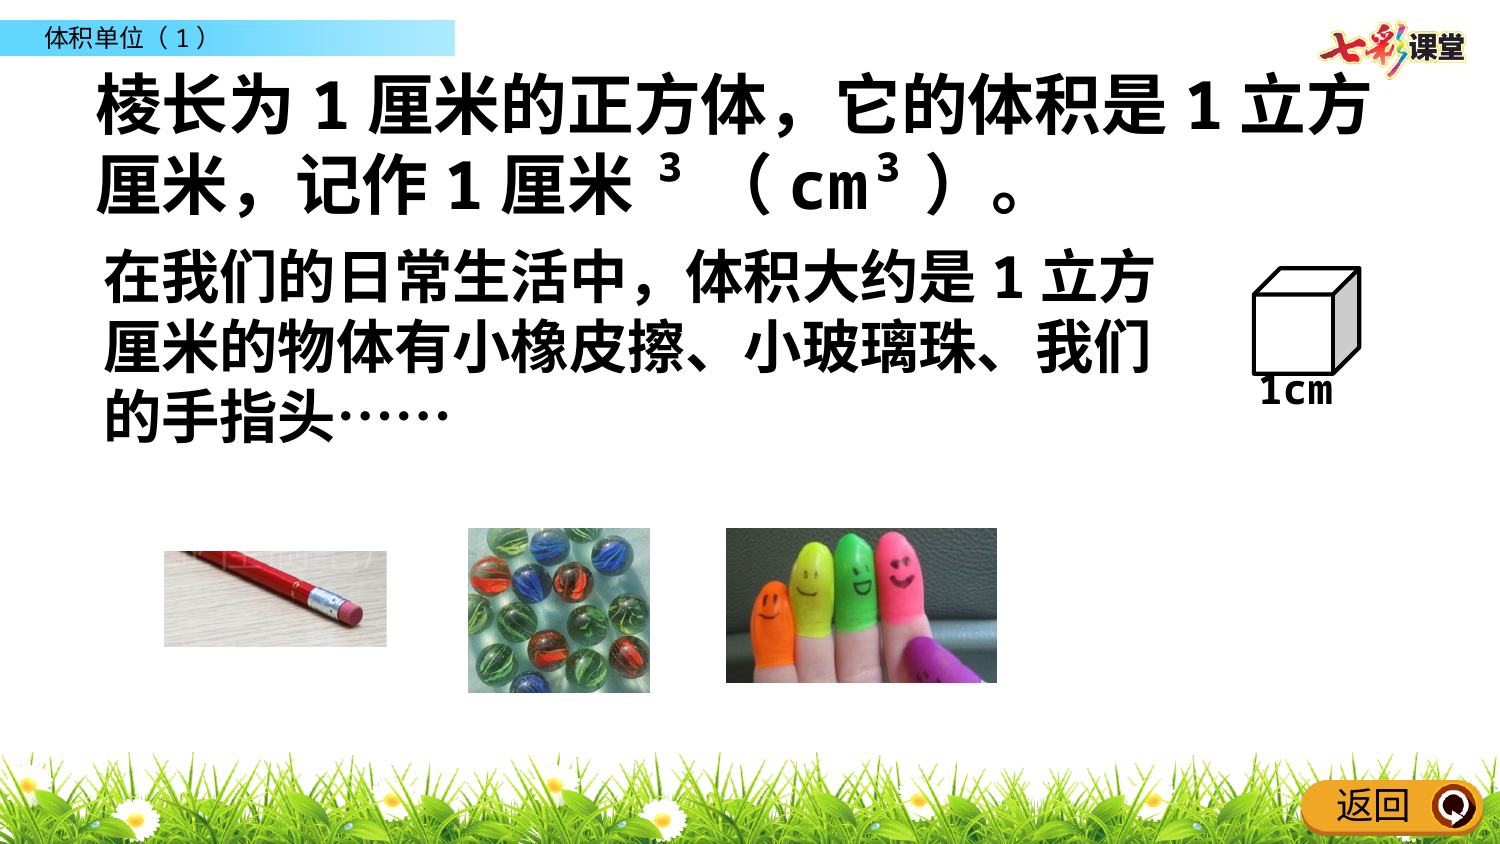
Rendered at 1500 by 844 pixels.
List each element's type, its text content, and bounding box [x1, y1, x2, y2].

text_box 在我们的日常生活中，体积大约是1立方厘米的物体有小橡皮擦、小玻璃珠、我们的手指头…… [88, 232, 1176, 458]
picture [1316, 20, 1468, 80]
picture [163, 551, 387, 647]
text_box [1251, 266, 1362, 362]
text_box 1cm [1243, 355, 1348, 420]
picture [0, 752, 1500, 844]
picture [726, 527, 997, 683]
picture [468, 527, 650, 693]
text_box 棱长为1厘米的正方体，它的体积是1立方厘米，记作1厘米³（cm³）。 [80, 55, 1400, 231]
